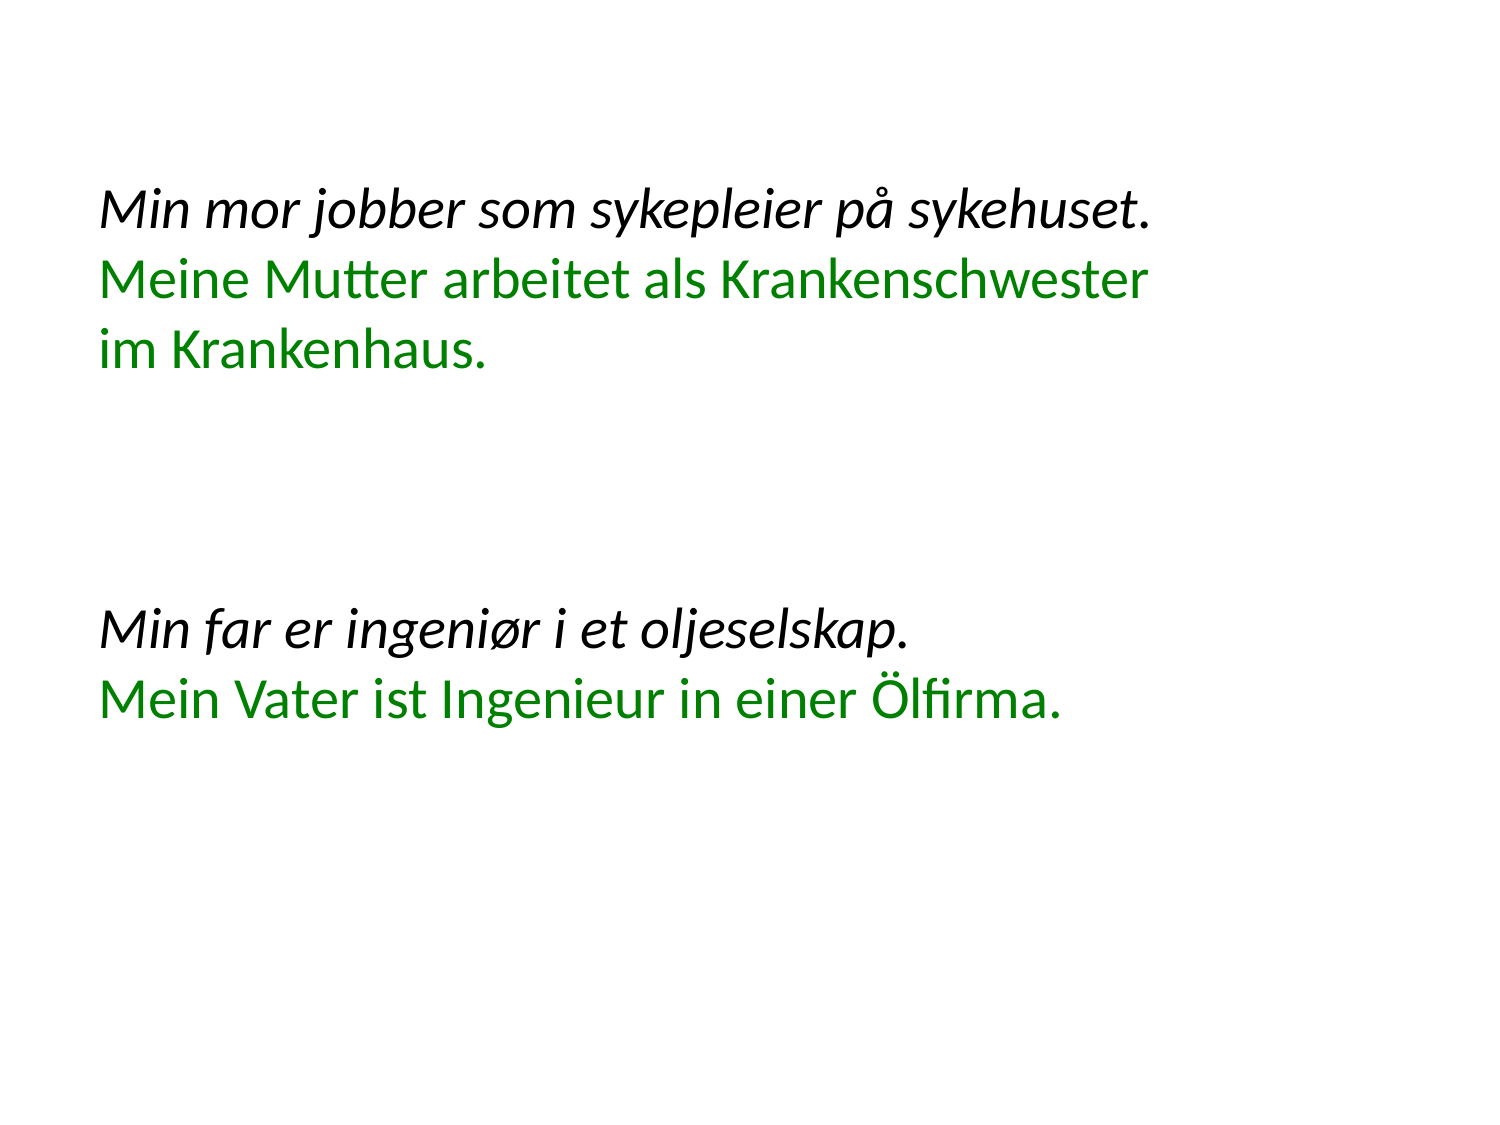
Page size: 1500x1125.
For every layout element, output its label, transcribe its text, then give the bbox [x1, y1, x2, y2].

text_box Min mor jobber som sykepleier på sykehuset. Meine Mutter arbeitet als Krankenschwester im Krankenhaus. Min far er ingeniør i et oljeselskap. Mein Vater ist Ingenieur in einer Ölfirma. [83, 163, 1212, 948]
